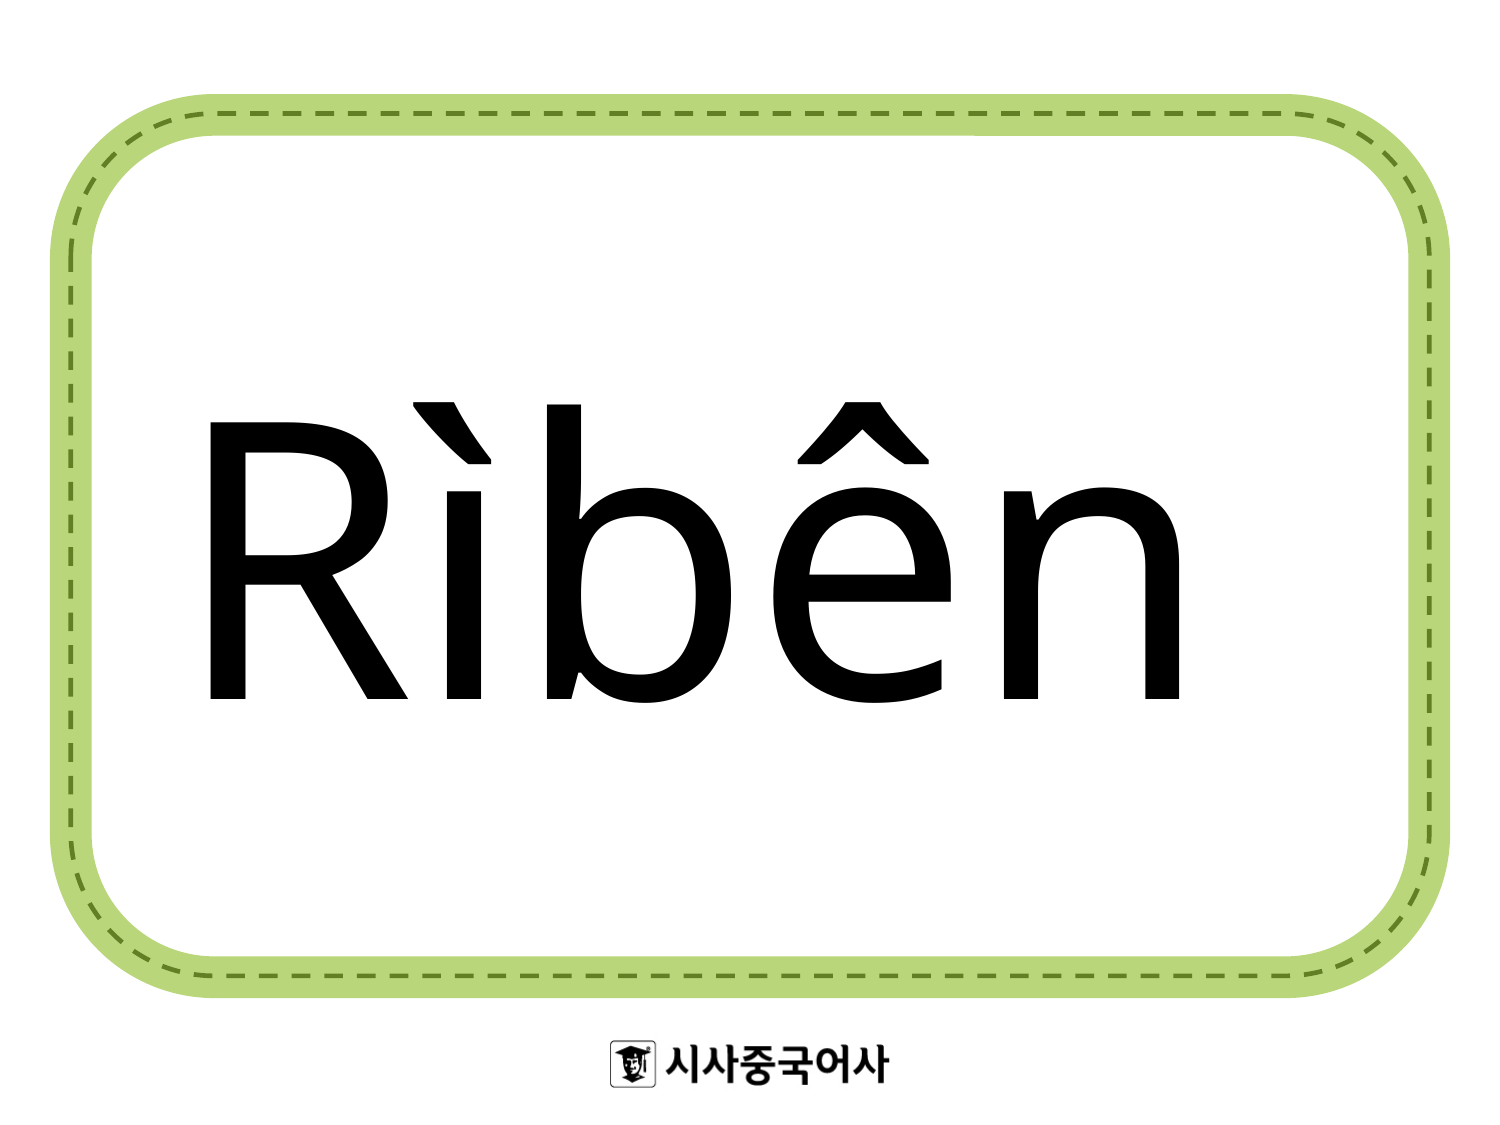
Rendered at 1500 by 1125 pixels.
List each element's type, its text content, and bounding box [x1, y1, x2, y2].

text_box Rìbên [145, 189, 1354, 853]
picture [602, 1034, 898, 1094]
